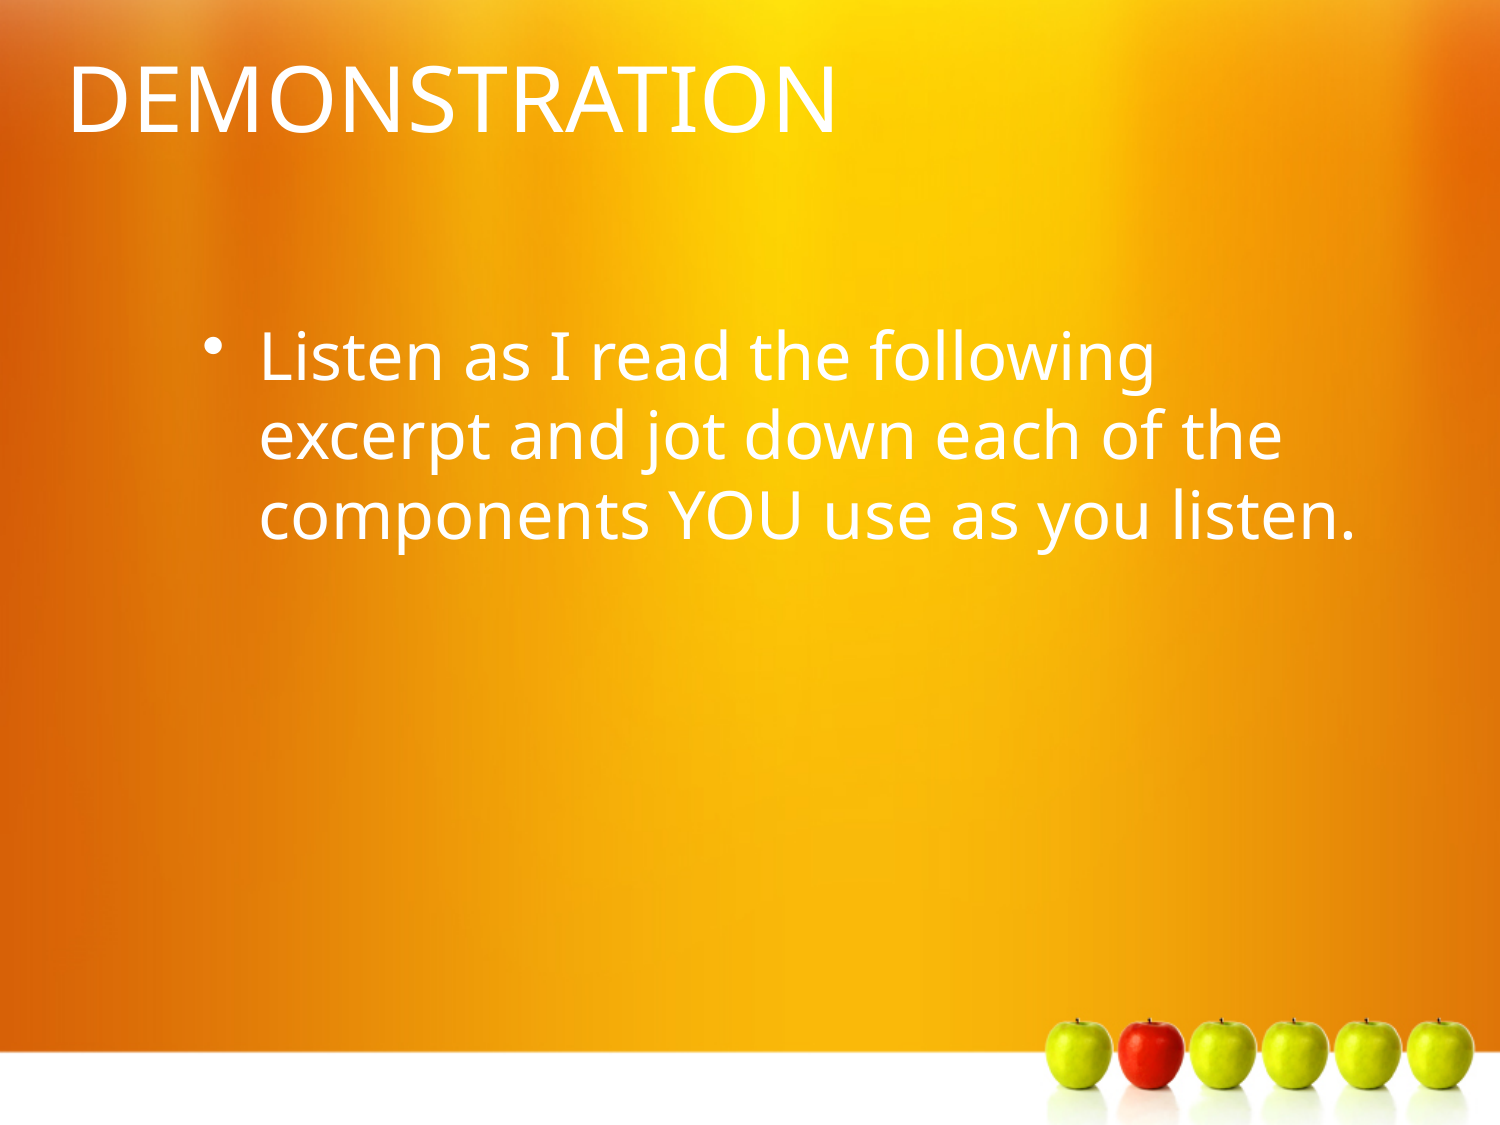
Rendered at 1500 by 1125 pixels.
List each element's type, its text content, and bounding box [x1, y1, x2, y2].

list Listen as I read the following excerpt and jot down each of the components YOU use as you listen. [187, 212, 1388, 938]
picture [0, 0, 1500, 1125]
title DEMONSTRATION [50, 37, 1400, 155]
